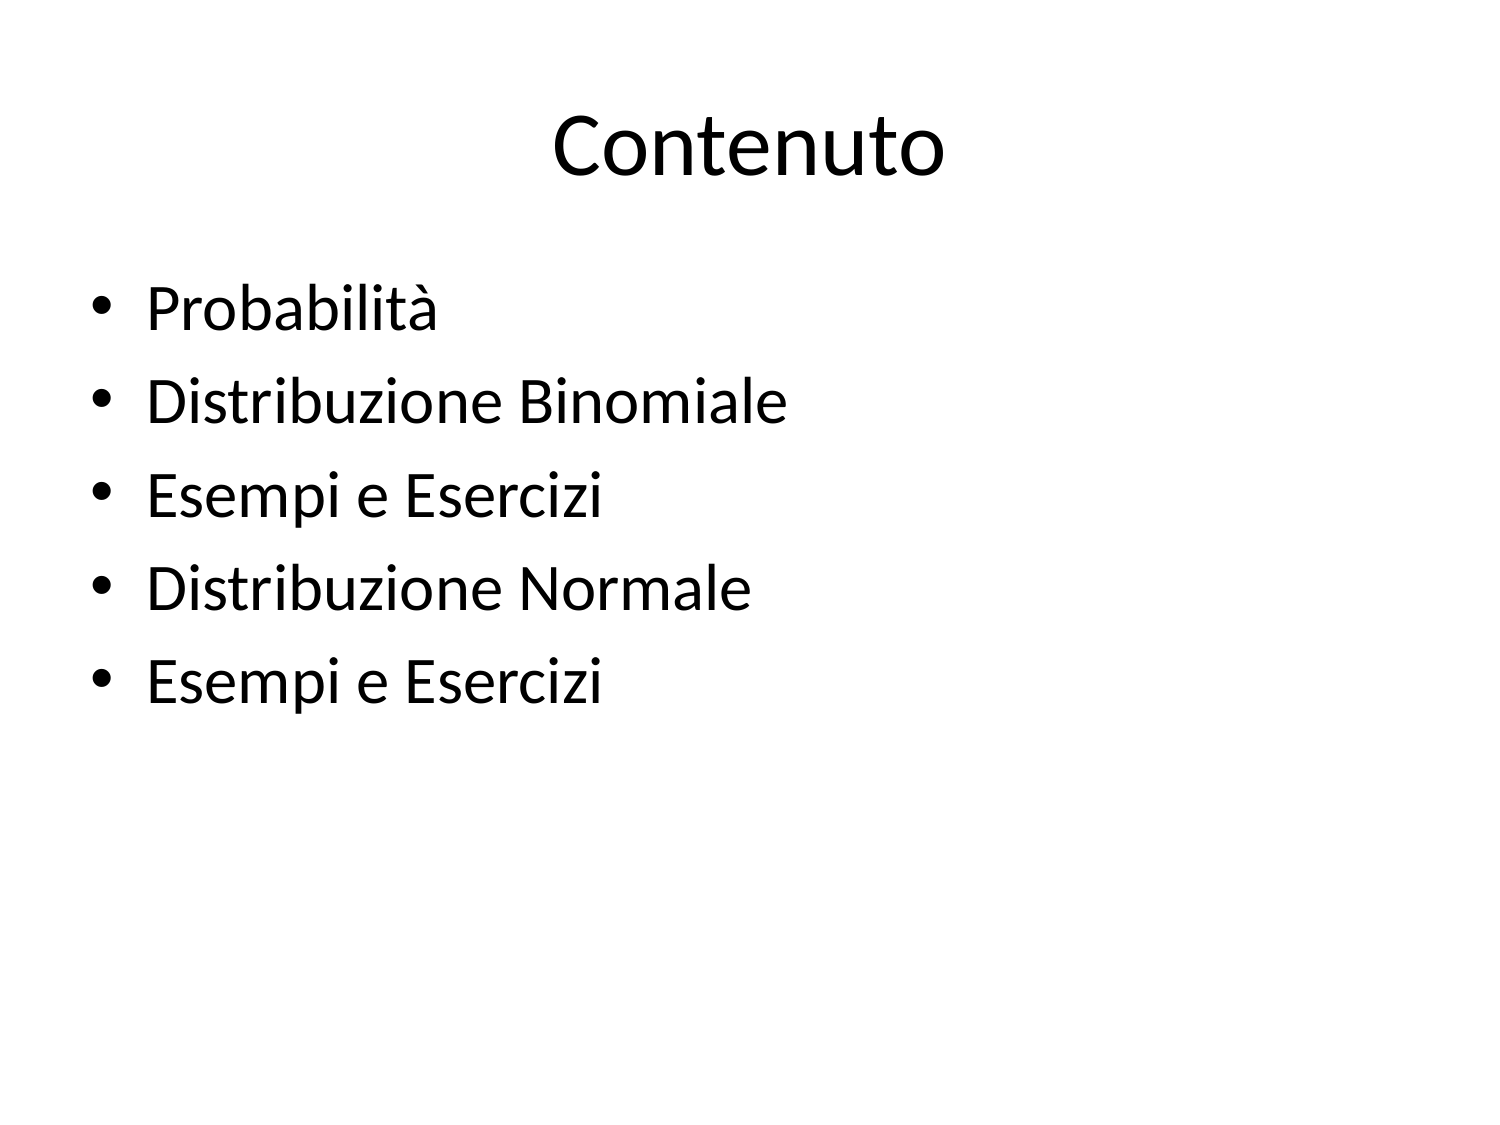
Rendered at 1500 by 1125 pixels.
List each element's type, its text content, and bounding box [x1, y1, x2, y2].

list Probabilità Distribuzione Binomiale Esempi e Esercizi Distribuzione Normale Esempi e Esercizi [75, 256, 1425, 791]
title Contenuto [75, 45, 1425, 233]
